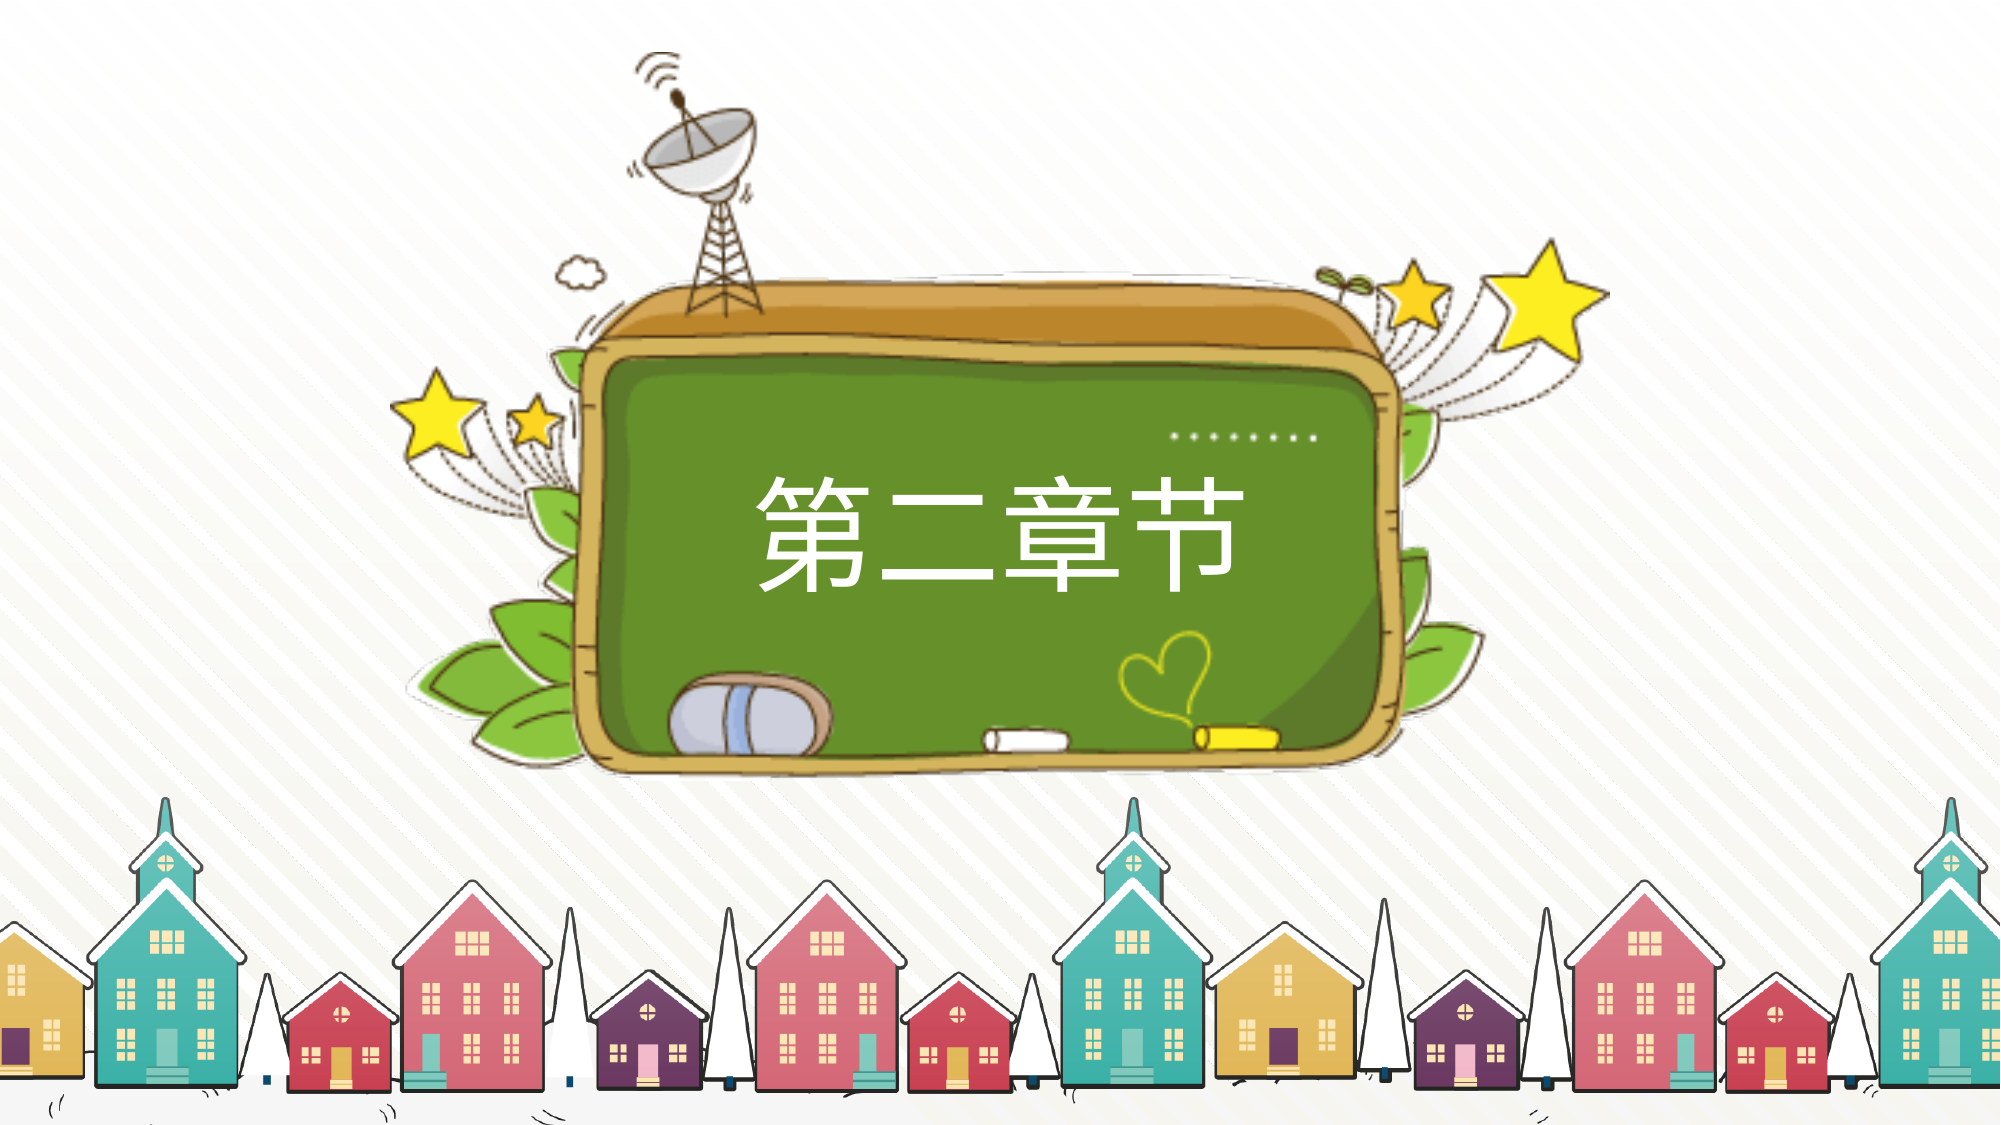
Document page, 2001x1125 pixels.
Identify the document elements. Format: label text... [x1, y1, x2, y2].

text_box 标题文字添加 [0, 907, 2000, 965]
picture [390, 52, 1610, 781]
picture [0, 1035, 2000, 1125]
